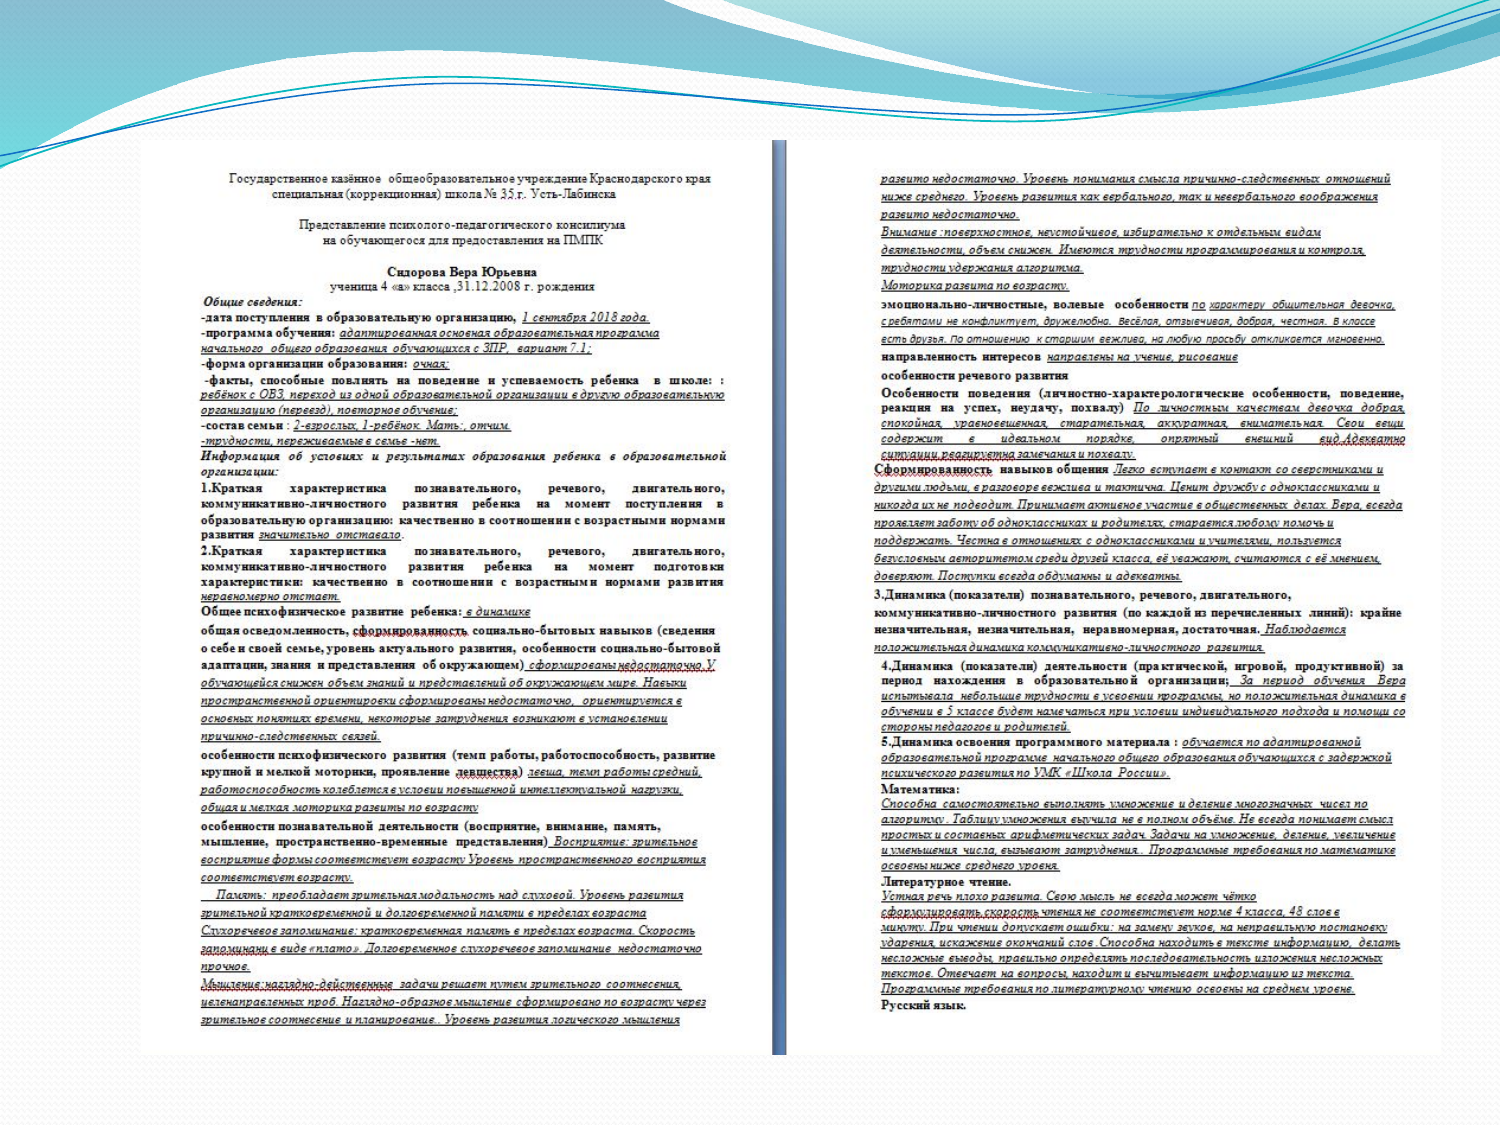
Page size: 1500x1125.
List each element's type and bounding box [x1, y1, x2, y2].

picture [140, 128, 1442, 1055]
